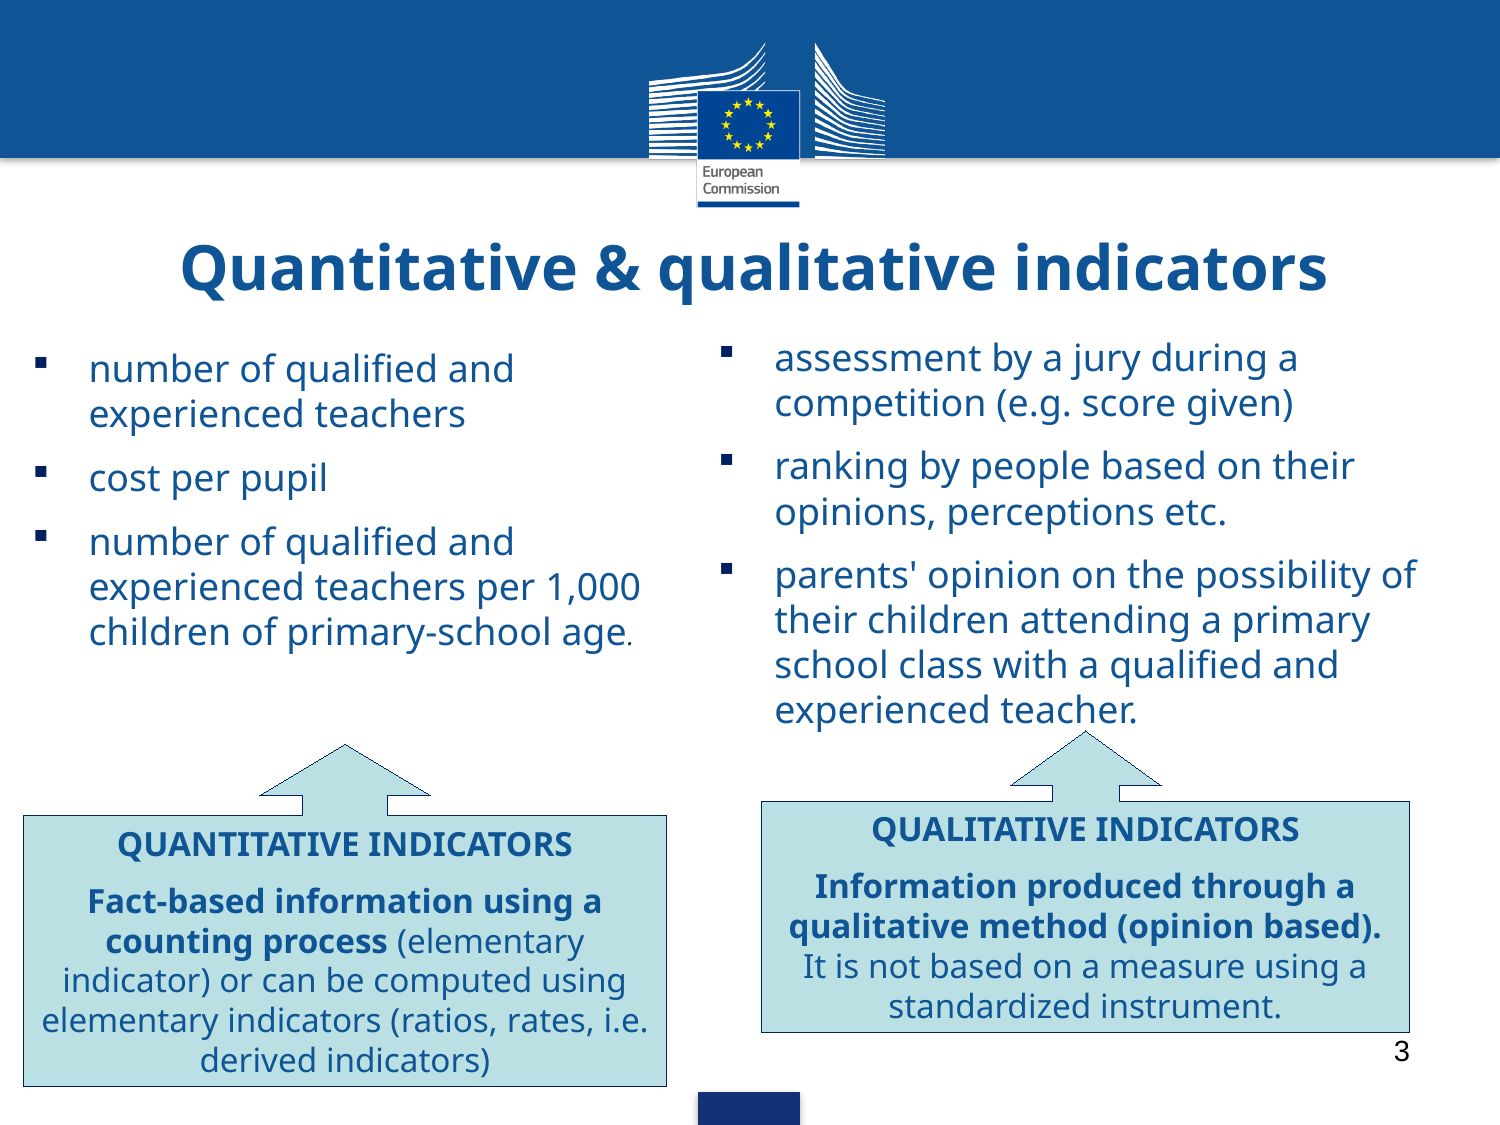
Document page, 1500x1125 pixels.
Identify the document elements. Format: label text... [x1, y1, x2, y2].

text_box number of qualified and experienced teachers cost per pupil number of qualified and experienced teachers per 1,000 children of primary-school age. [17, 338, 693, 787]
text_box QUALITATIVE INDICATORS Information produced through a qualitative method (opinion based). It is not based on a measure using a standardized instrument. [761, 730, 1410, 1033]
list assessment by a jury during a competition (e.g. score given) ranking by people based on their opinions, perceptions etc. parents' opinion on the possibility of their children attending a primary school class with a qualified and experienced teacher. [702, 358, 1483, 788]
text_box Quantitative & qualitative indicators [3, 172, 1500, 358]
picture [649, 42, 885, 172]
slide_number 3 [1074, 1024, 1426, 1103]
text_box QUANTITATIVE INDICATORS Fact-based information using a counting process (elementary indicator) or can be computed using elementary indicators (ratios, rates, i.e. derived indicators) [23, 744, 667, 1087]
